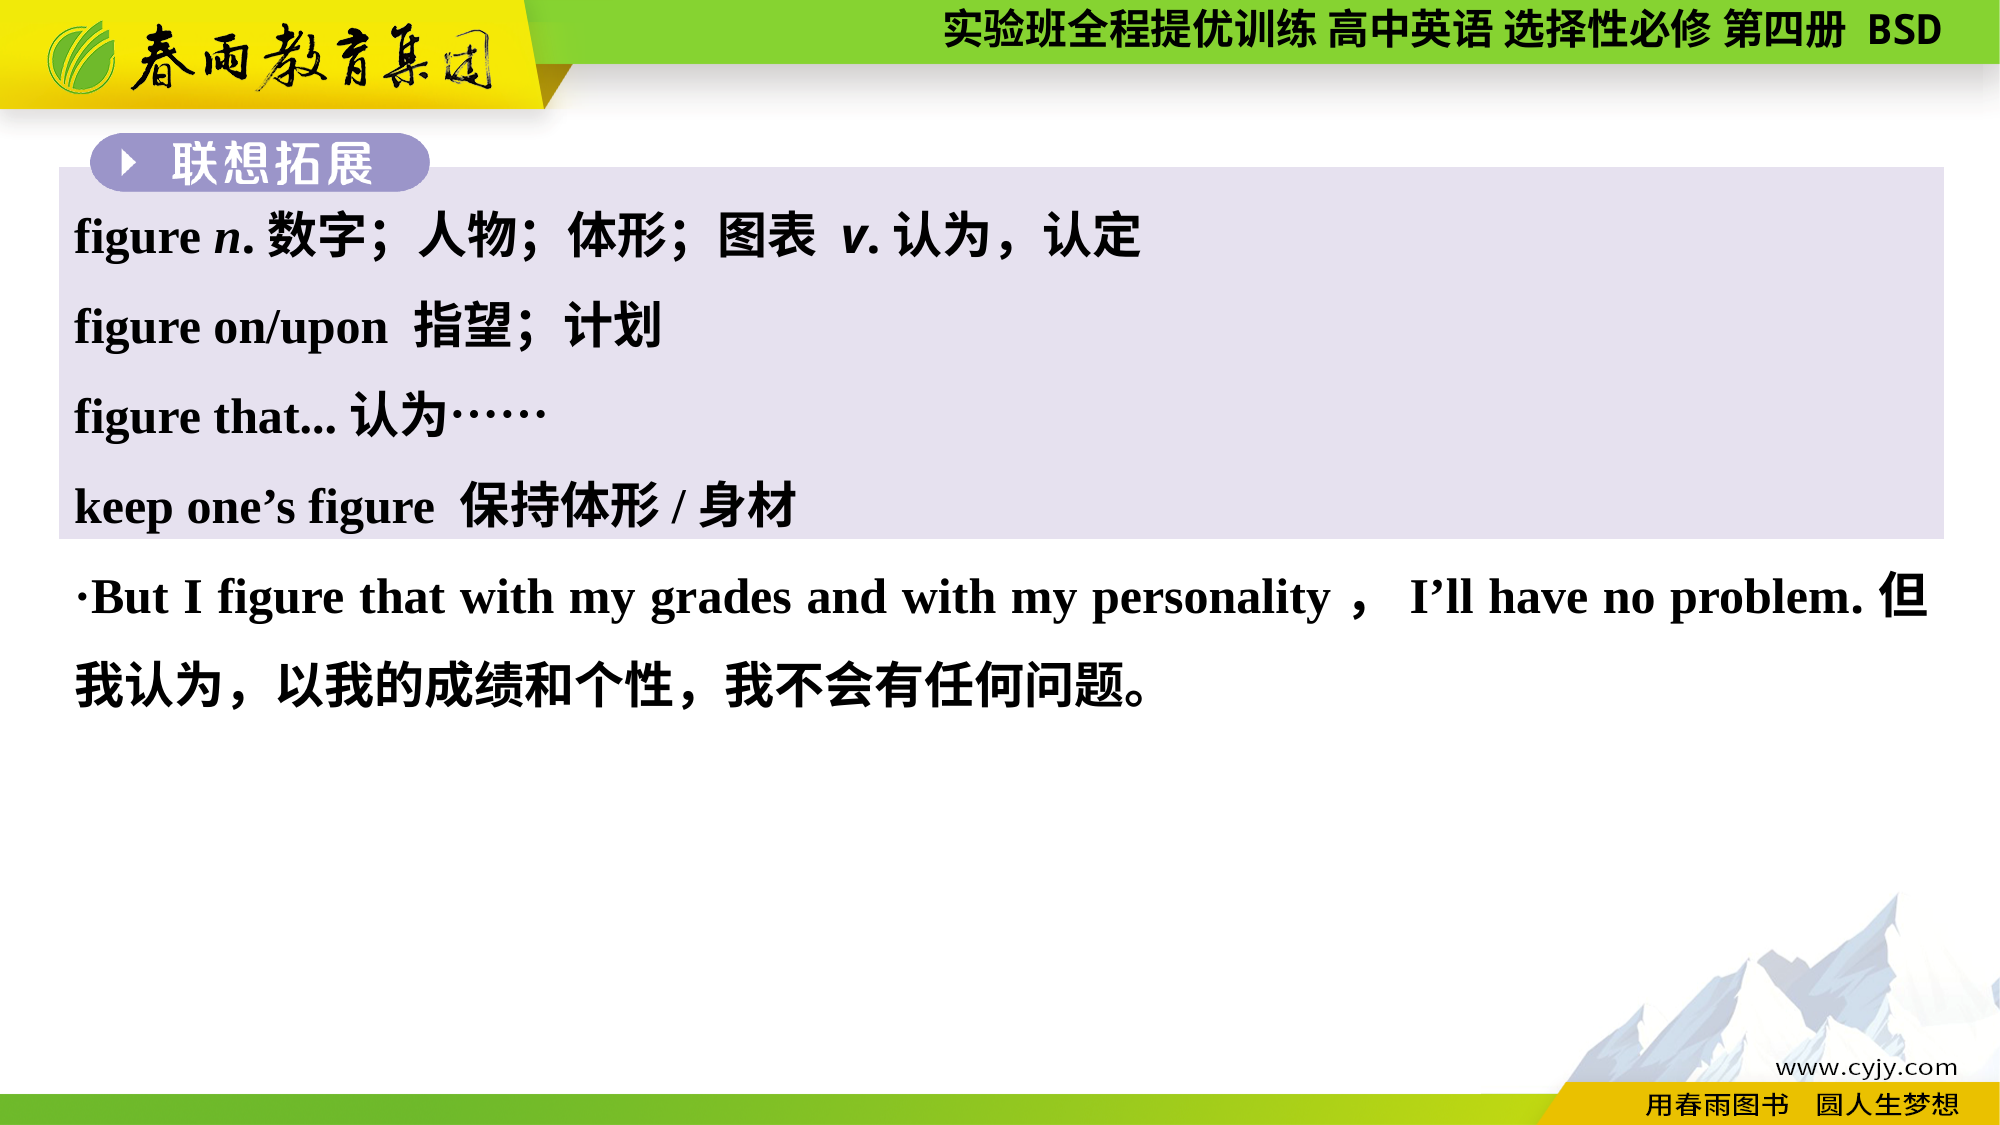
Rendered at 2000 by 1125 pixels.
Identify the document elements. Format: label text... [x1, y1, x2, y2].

list figure n.数字；人物；体形；图表 v.认为，认定 figure on/upon 指望；计划 figure that...认为…… keep one’s figure 保持体形/身材 ·But I figure that with my grades and with my personality，I’ll have no problem.但我认为，以我的成绩和个性，我不会有任何问题。 [59, 550, 1944, 726]
picture [0, 0, 2000, 1125]
